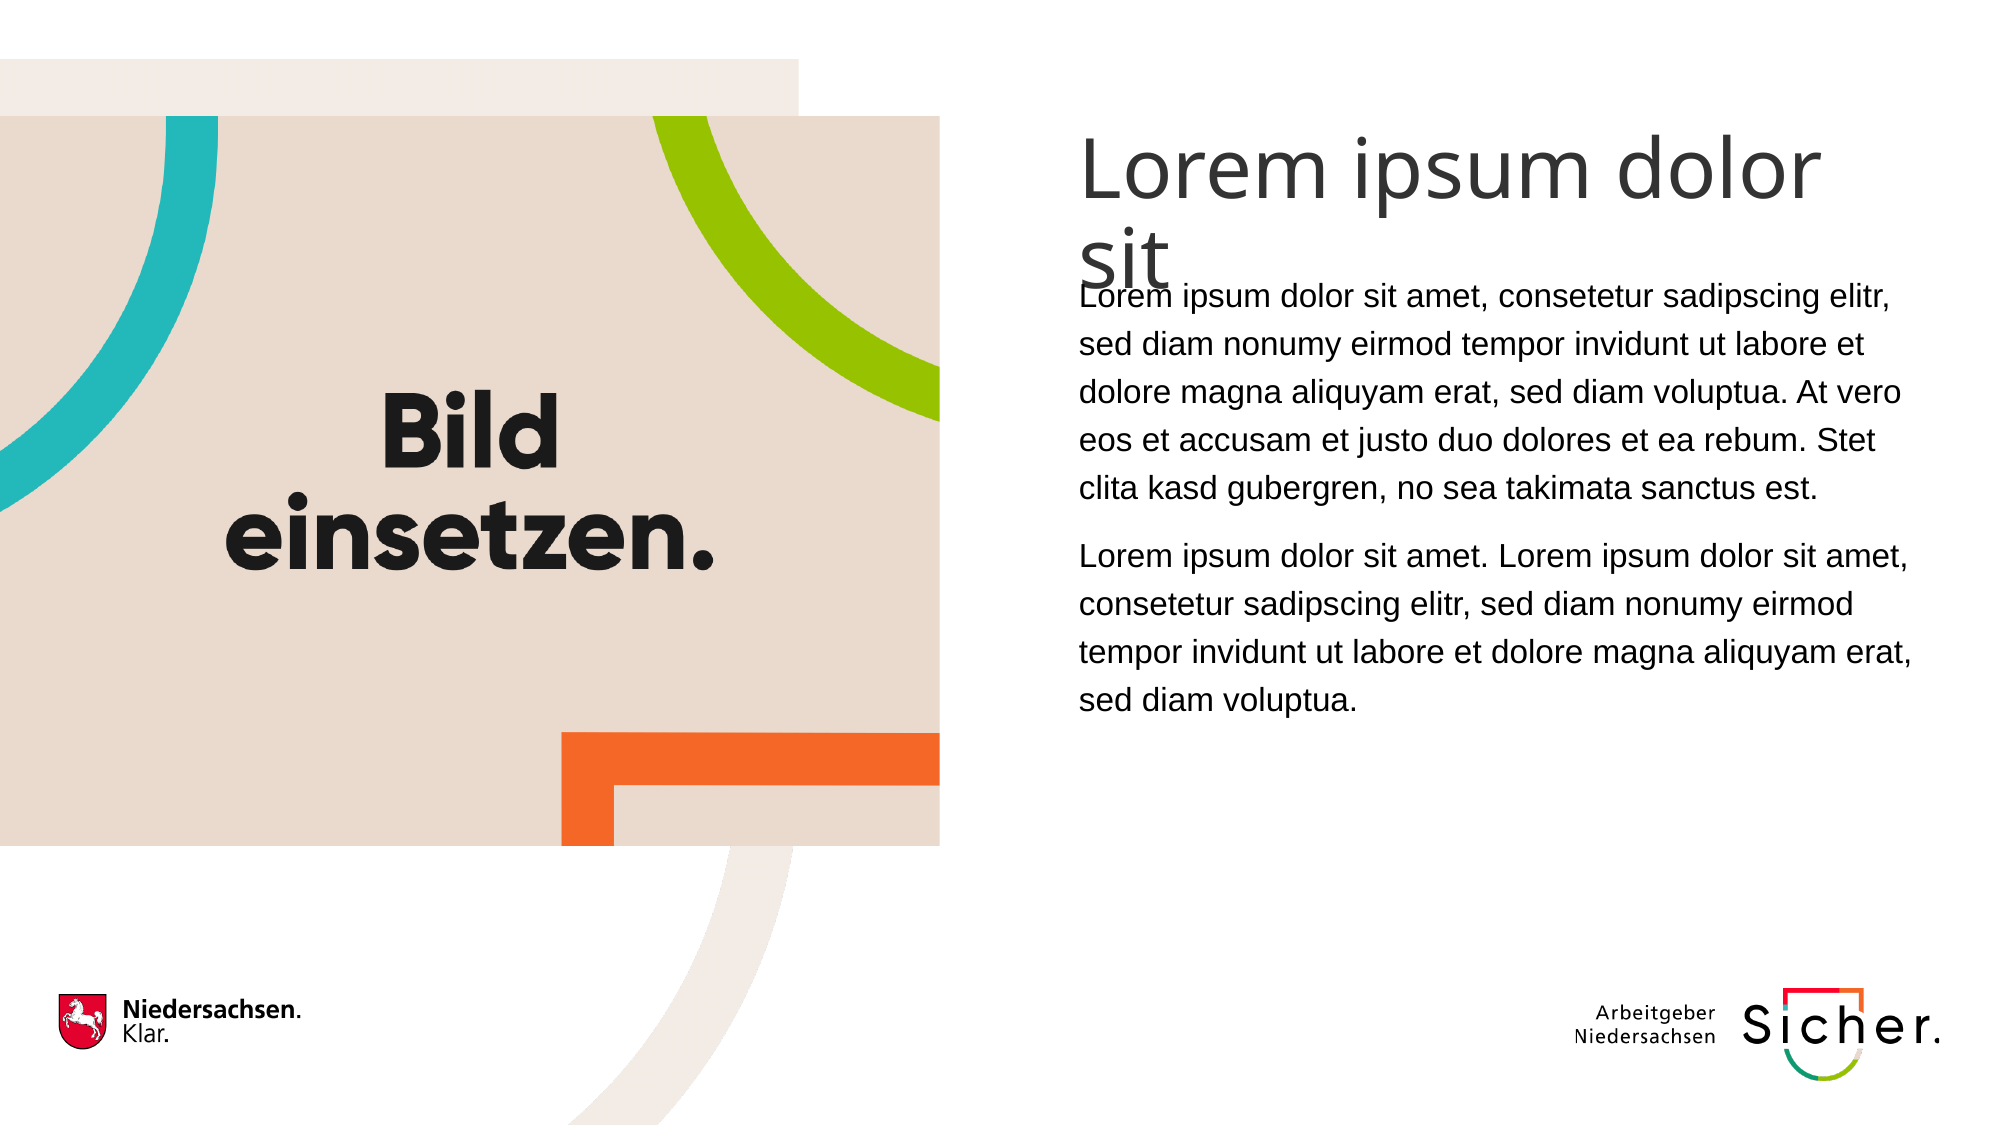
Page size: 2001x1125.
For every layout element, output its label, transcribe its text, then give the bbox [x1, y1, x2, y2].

picture [0, 116, 940, 846]
picture [41, 976, 318, 1066]
list Lorem ipsum dolor sit amet, consetetur sadipscing elitr, sed diam nonumy eirmod tempor invidunt ut labore et dolore magna aliquyam erat, sed diam voluptua. At vero eos et accusam et justo duo dolores et ea rebum. Stet clita kasd gubergren, no sea takimata sanctus est. Lorem ipsum dolor sit amet. Lorem ipsum dolor sit amet, consetetur sadipscing elitr, sed diam nonumy eirmod tempor invidunt ut labore et dolore magna aliquyam erat, sed diam voluptua. [1064, 259, 1940, 848]
list Lorem ipsum dolor sit [1064, 119, 1940, 219]
